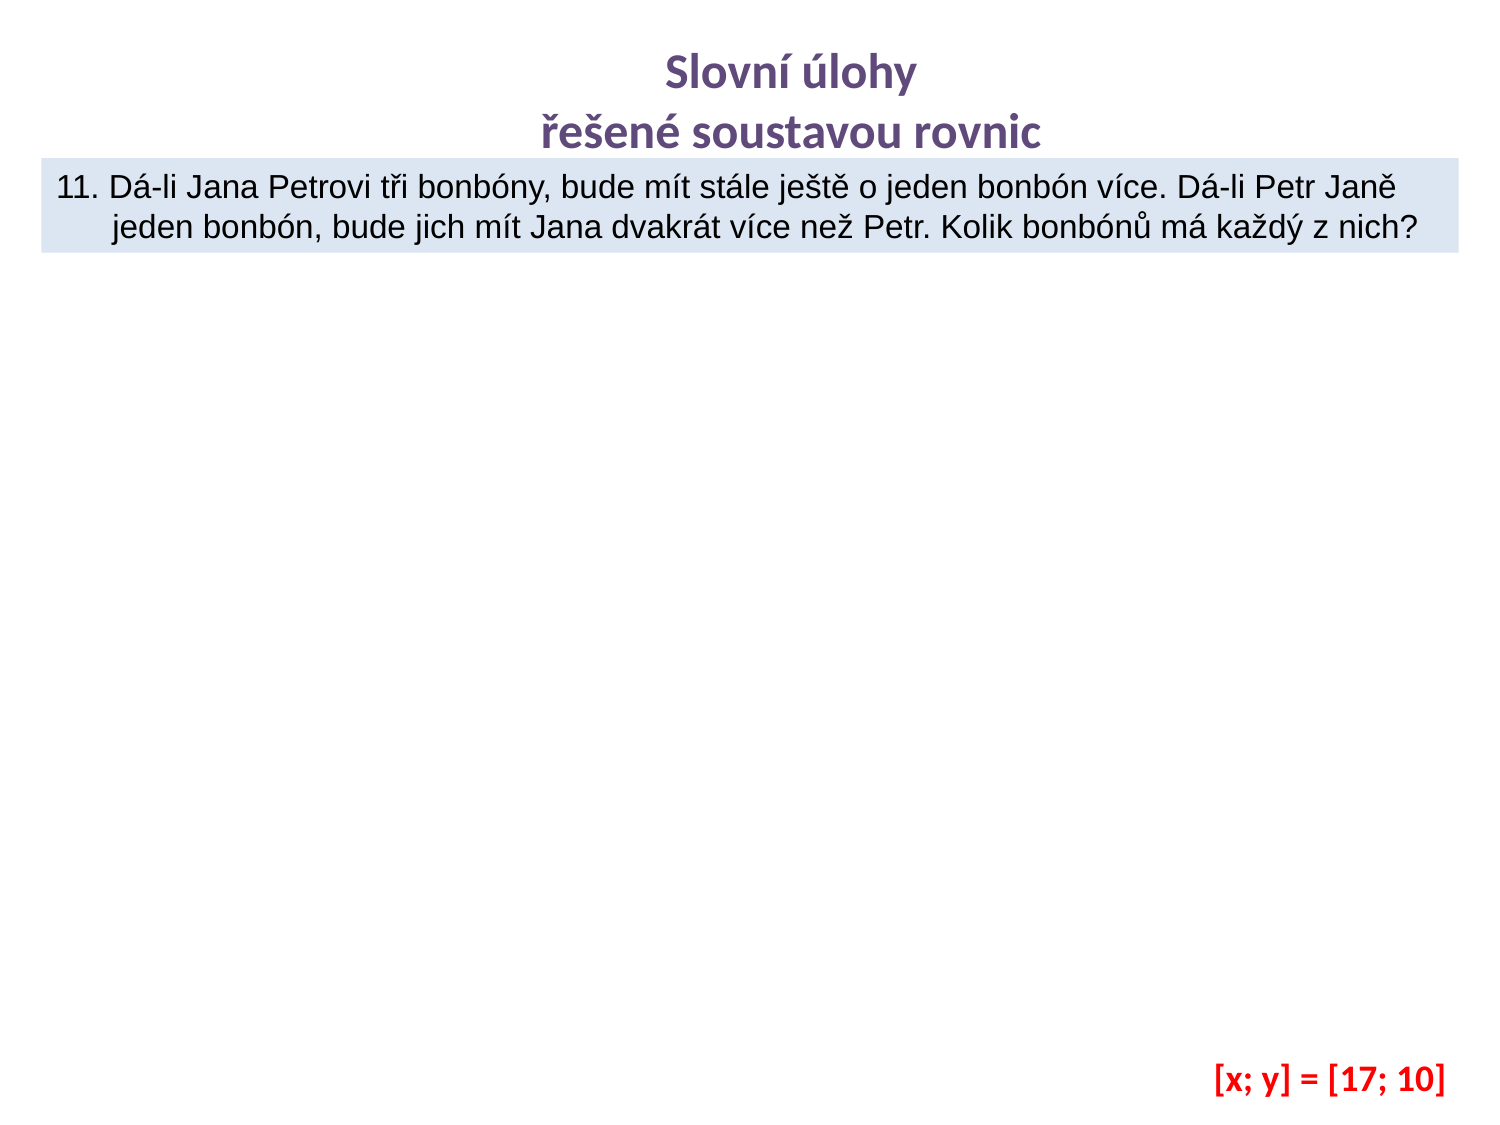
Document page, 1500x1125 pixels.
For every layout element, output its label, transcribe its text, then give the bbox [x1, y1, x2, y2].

text_box Slovní úlohy řešené soustavou rovnic [301, 75, 1282, 207]
text_box [0, 0, 1500, 75]
text_box 11. Dá-li Jana Petrovi tři bonbóny, bude mít stále ještě o jeden bonbón více. Dá-li Petr Janě jeden bonbón, bude jich mít Jana dvakrát více než Petr. Kolik bonbónů má každý z nich? [1282, 158, 1459, 207]
text_box 11. Dá-li Jana Petrovi tři bonbóny, bude mít stále ještě o jeden bonbón více. Dá-li Petr Janě jeden bonbón, bude jich mít Jana dvakrát více než Petr. Kolik bonbónů má každý z nich? [41, 208, 1459, 253]
text_box [x; y] = [17; 10] [1198, 1046, 1483, 1107]
text_box 11. Dá-li Jana Petrovi tři bonbóny, bude mít stále ještě o jeden bonbón více. Dá-li Petr Janě jeden bonbón, bude jich mít Jana dvakrát více než Petr. Kolik bonbónů má každý z nich? [41, 158, 301, 207]
